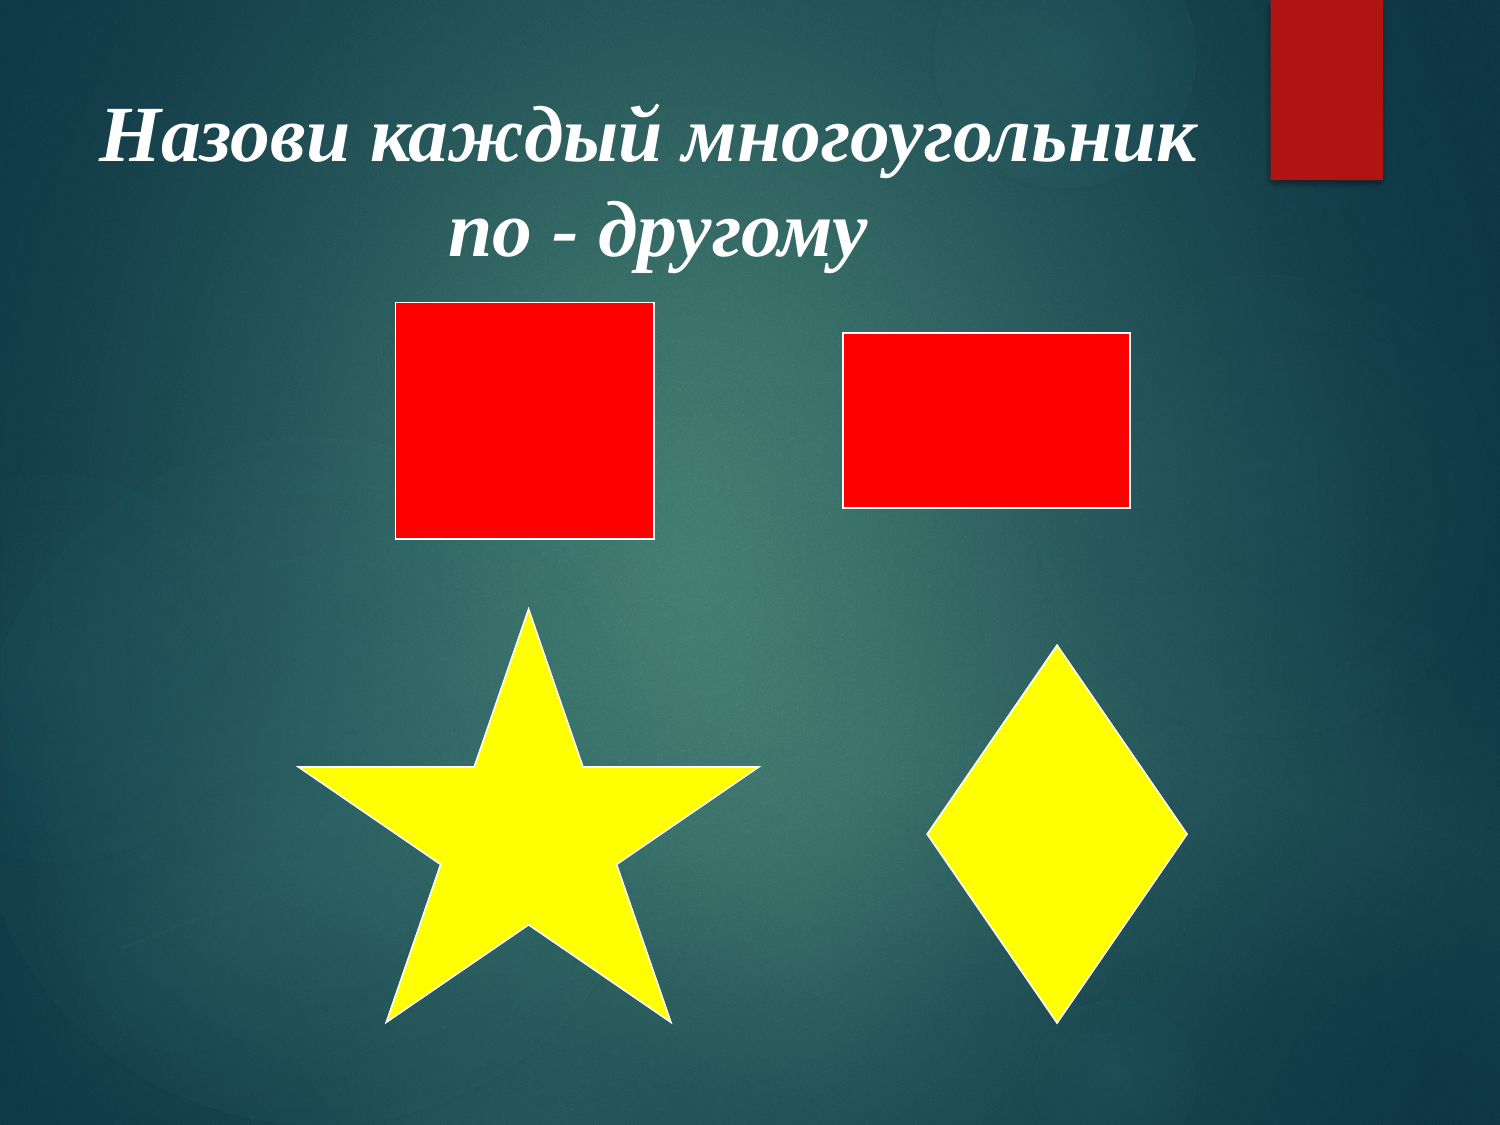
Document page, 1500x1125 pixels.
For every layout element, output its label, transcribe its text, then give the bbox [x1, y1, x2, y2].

text_box [395, 302, 654, 539]
text_box [927, 645, 1188, 1024]
title Назови каждый многоугольник по - другому [79, 74, 1237, 304]
text_box [842, 333, 1131, 509]
text_box [298, 608, 759, 1023]
